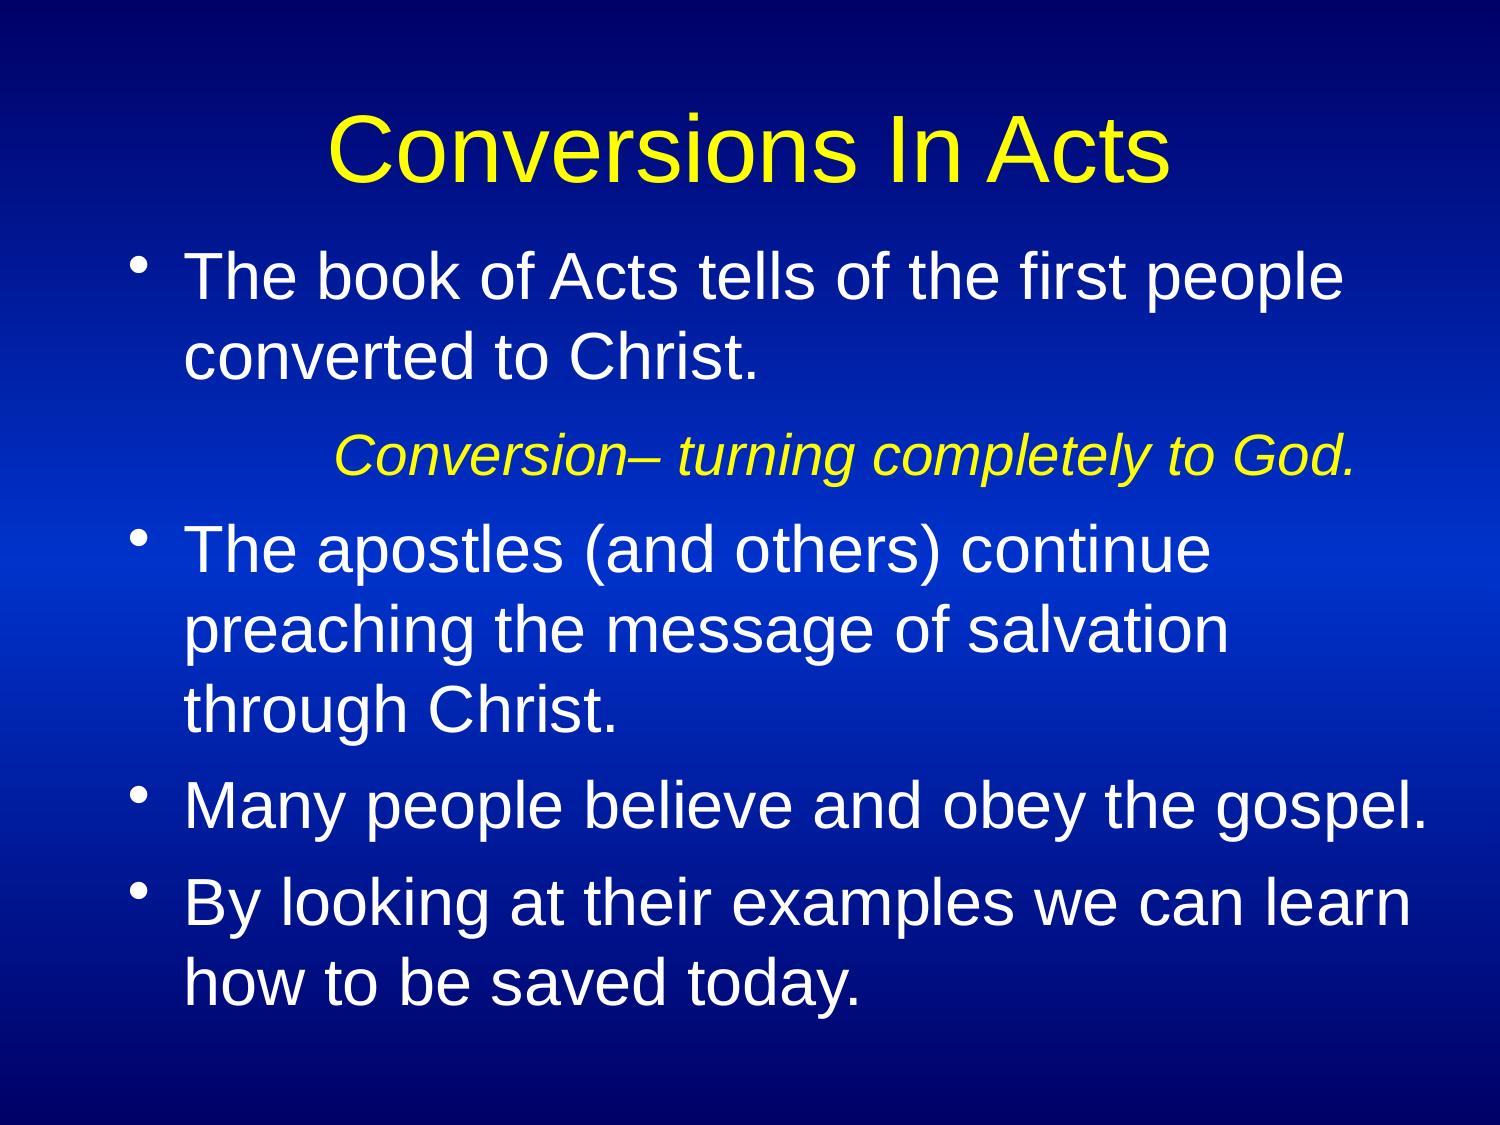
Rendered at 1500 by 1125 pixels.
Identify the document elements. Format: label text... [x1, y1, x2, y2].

title Conversions In Acts [37, 50, 1463, 238]
list The book of Acts tells of the first people converted to Christ. Conversion– turning completely to God. The apostles (and others) continue preaching the message of salvation through Christ. Many people believe and obey the gospel. By looking at their examples we can learn how to be saved today. [112, 224, 1463, 1125]
